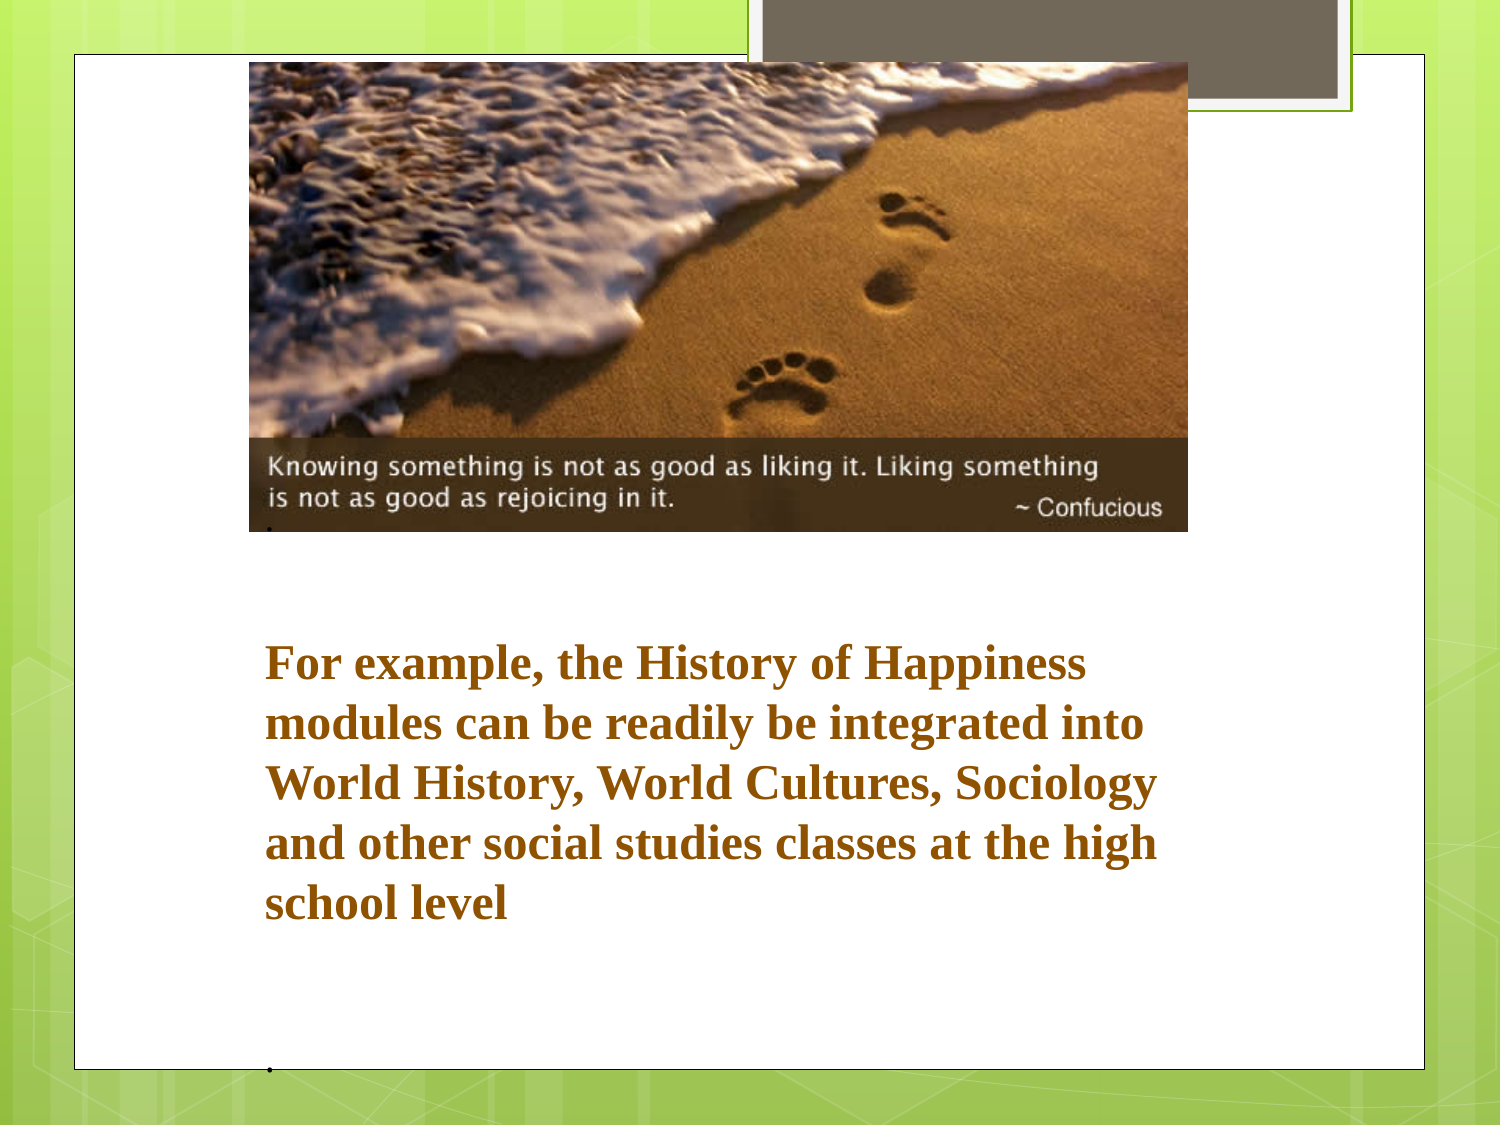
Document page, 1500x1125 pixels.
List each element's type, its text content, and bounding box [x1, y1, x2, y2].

text_box . For example, the History of Happiness modules can be readily be integrated into World History, World Cultures, Sociology and other social studies classes at the high school level [249, 540, 1188, 937]
picture [249, 62, 1188, 532]
text_box . [249, 937, 1188, 1088]
